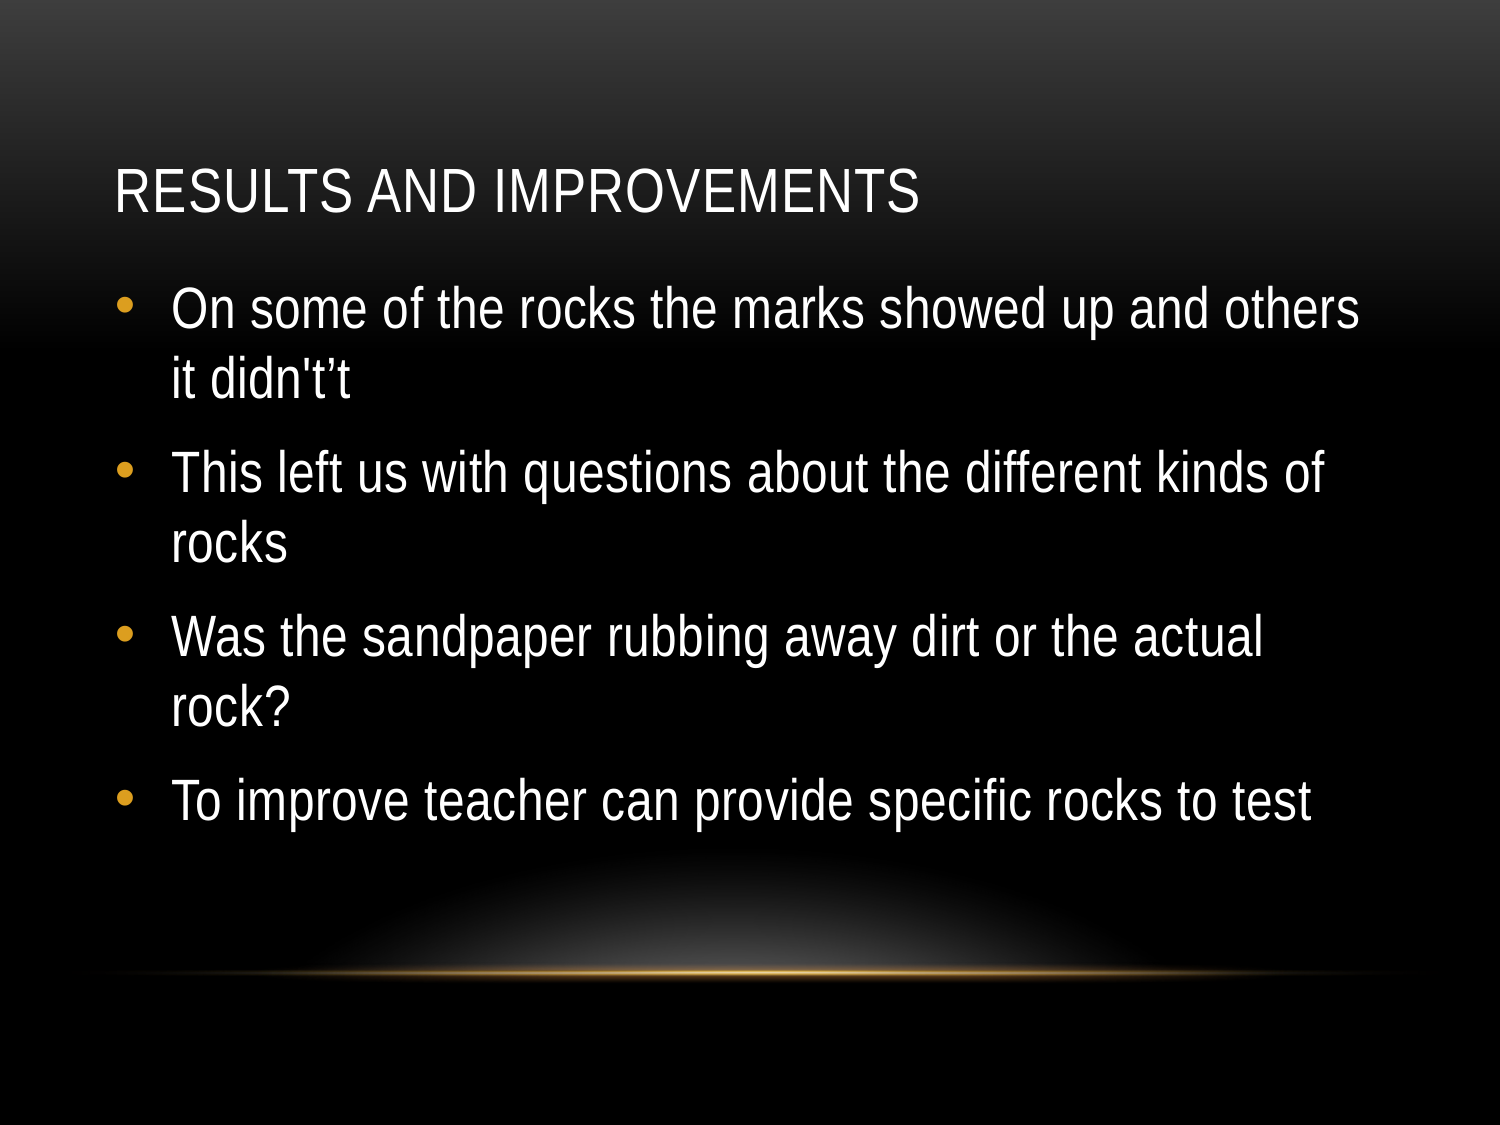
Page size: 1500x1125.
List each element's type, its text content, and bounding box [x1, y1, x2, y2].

title Results and improvements [99, 45, 1400, 233]
picture [0, 0, 1500, 1125]
list On some of the rocks the marks showed up and others it didn't’t This left us with questions about the different kinds of rocks Was the sandpaper rubbing away dirt or the actual rock? To improve teacher can provide specific rocks to test [99, 262, 1400, 938]
